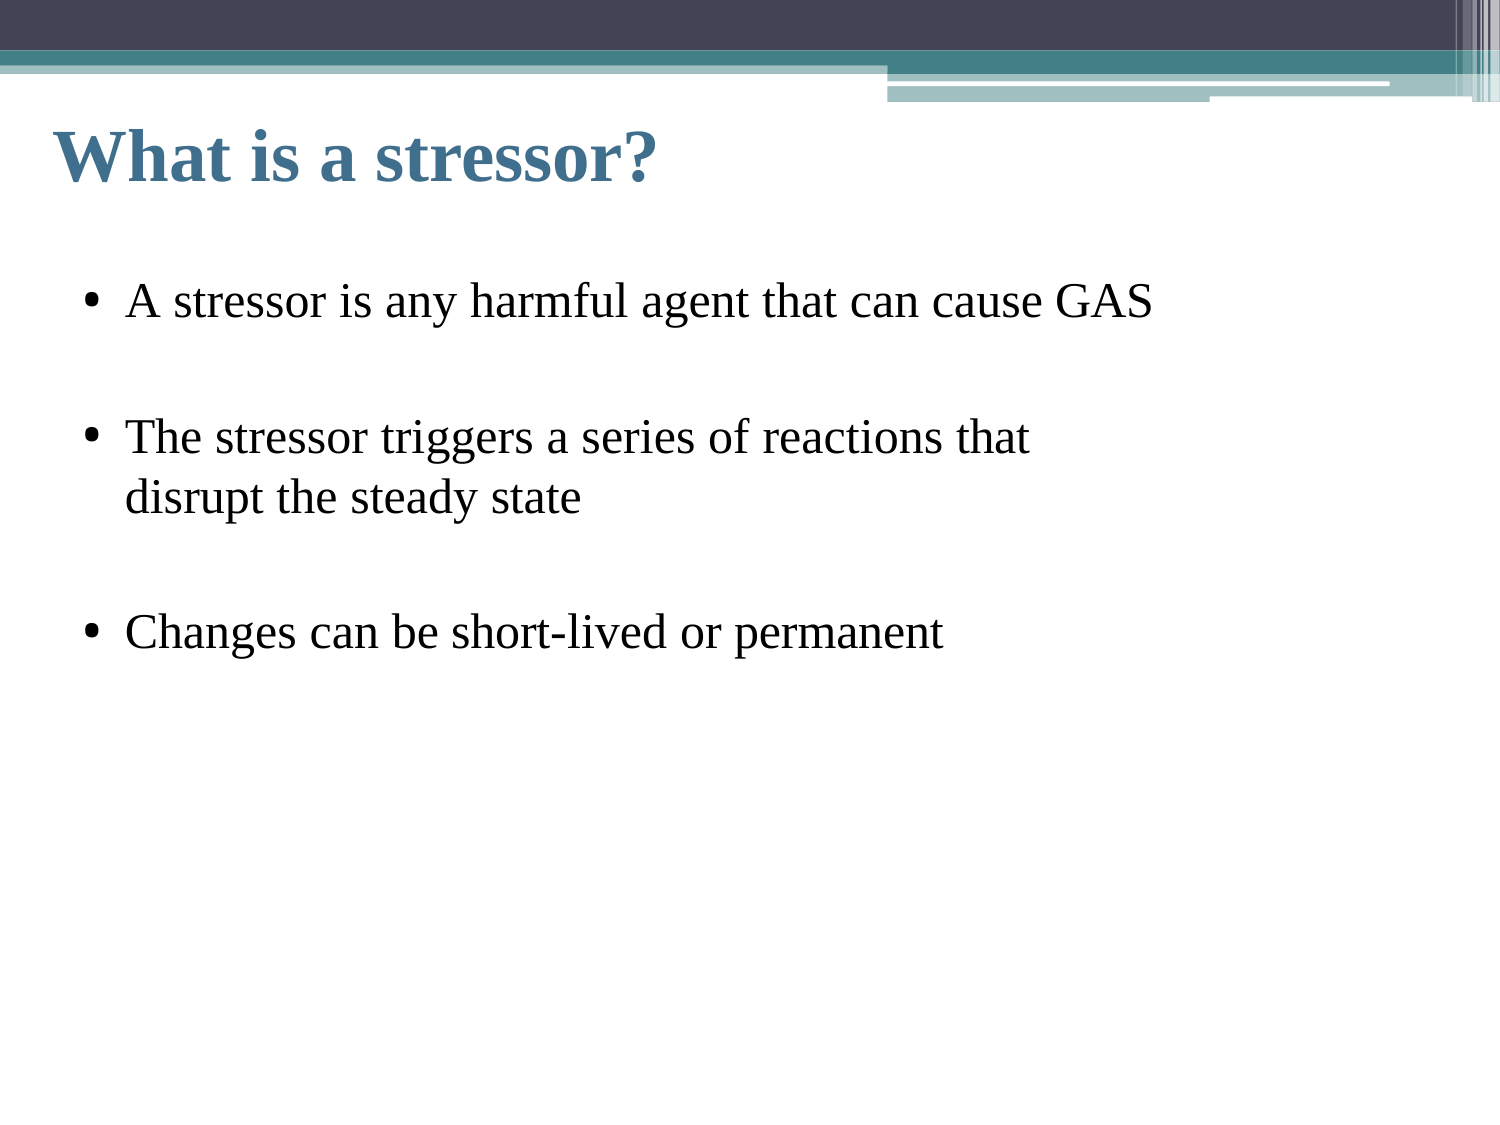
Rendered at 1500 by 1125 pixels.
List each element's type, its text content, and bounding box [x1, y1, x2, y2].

text_box A stressor is any harmful agent that can cause GAS The stressor triggers a series of reactions that disrupt the steady state Changes can be short-lived or permanent [80, 265, 1322, 659]
title What is a stressor? [50, 103, 698, 294]
